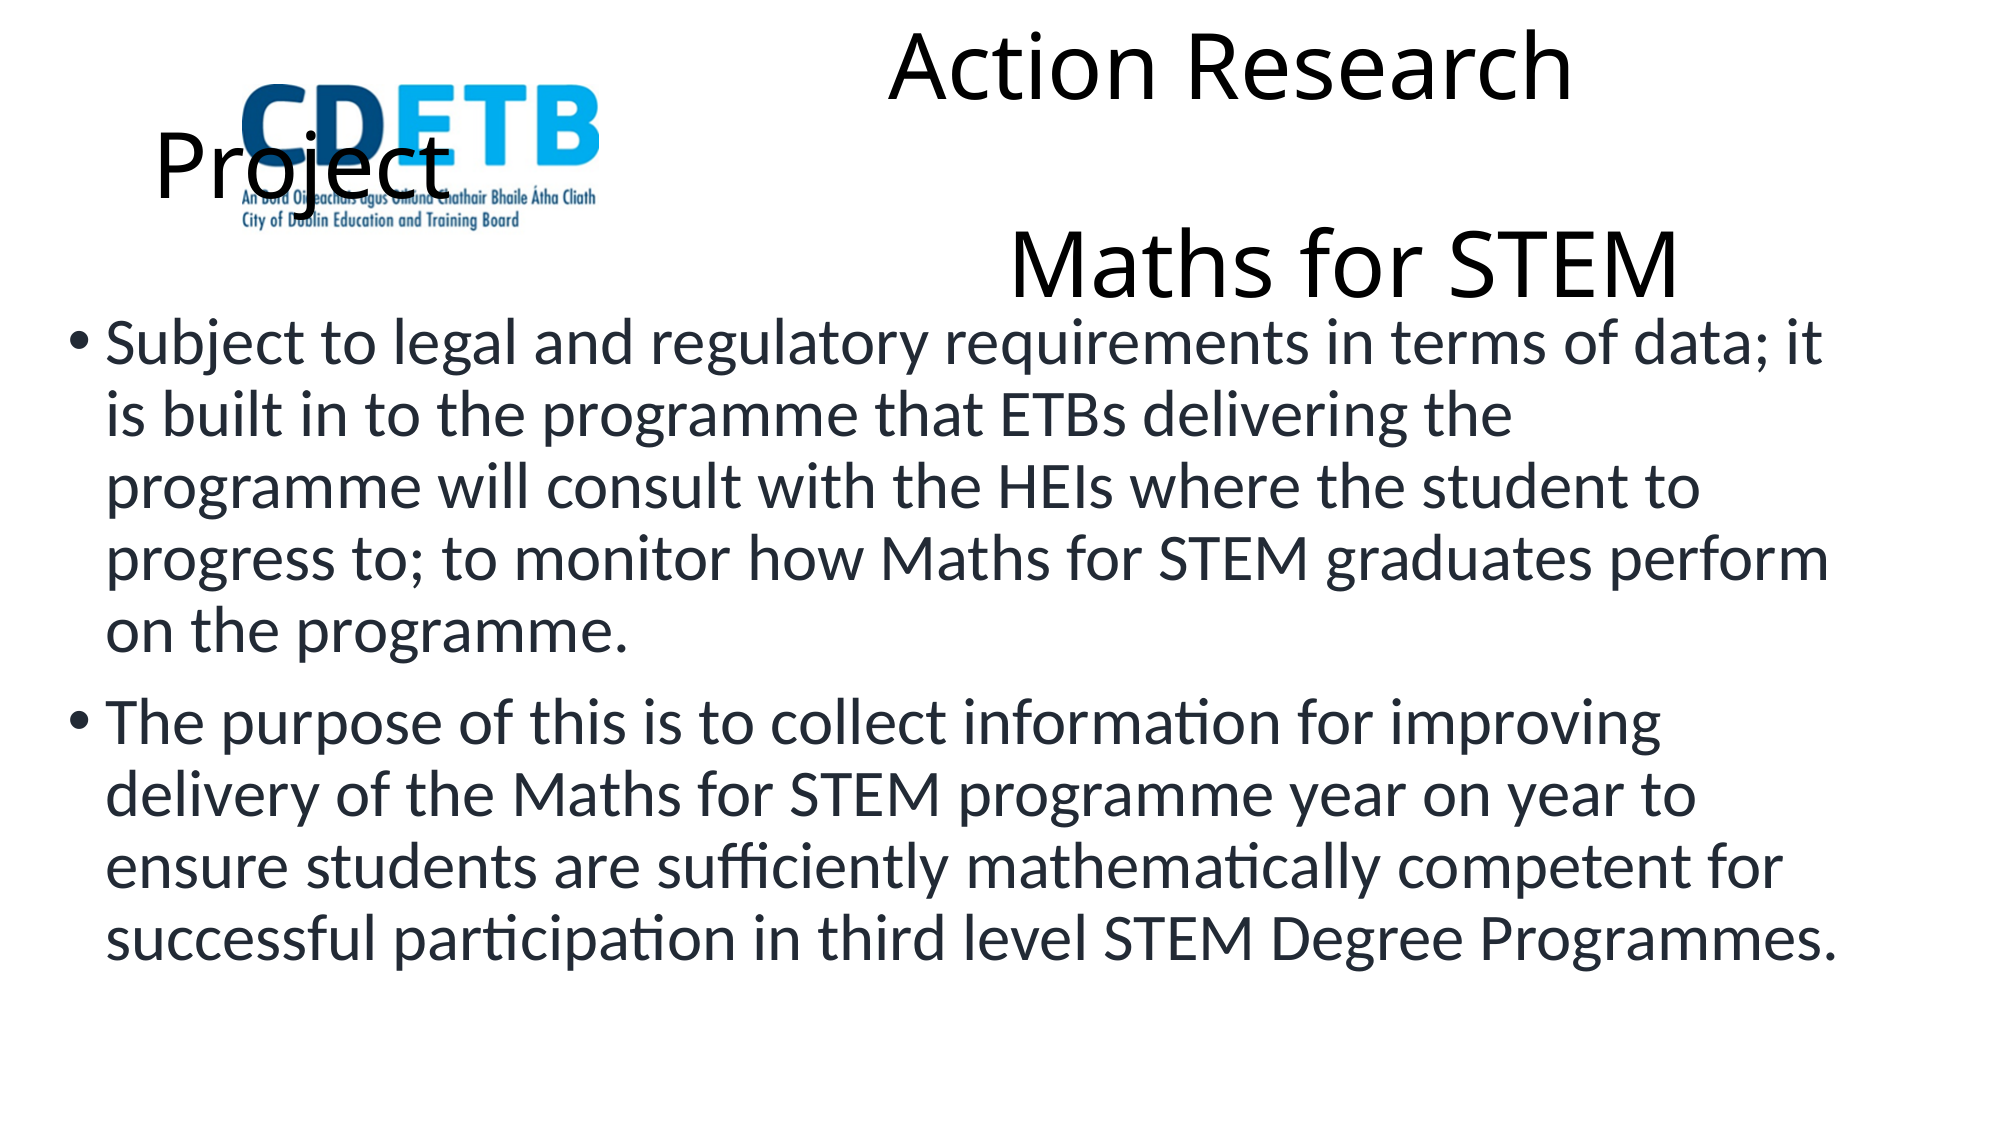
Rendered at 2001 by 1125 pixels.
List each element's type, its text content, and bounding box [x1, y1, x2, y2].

picture [242, 84, 599, 253]
picture [557, 101, 577, 116]
title Action Research Project Maths for STEM [137, 59, 1863, 278]
picture [557, 131, 579, 149]
list Subject to legal and regulatory requirements in terms of data; it is built in to the programme that ETBs delivering the programme will consult with the HEIs where the student to progress to; to monitor how Maths for STEM graduates perform on the programme. The purpose of this is to collect information for improving delivery of the Maths for STEM programme year on year to ensure students are sufficiently mathematically competent for successful participation in third level STEM Degree Programmes. [52, 299, 1863, 1078]
